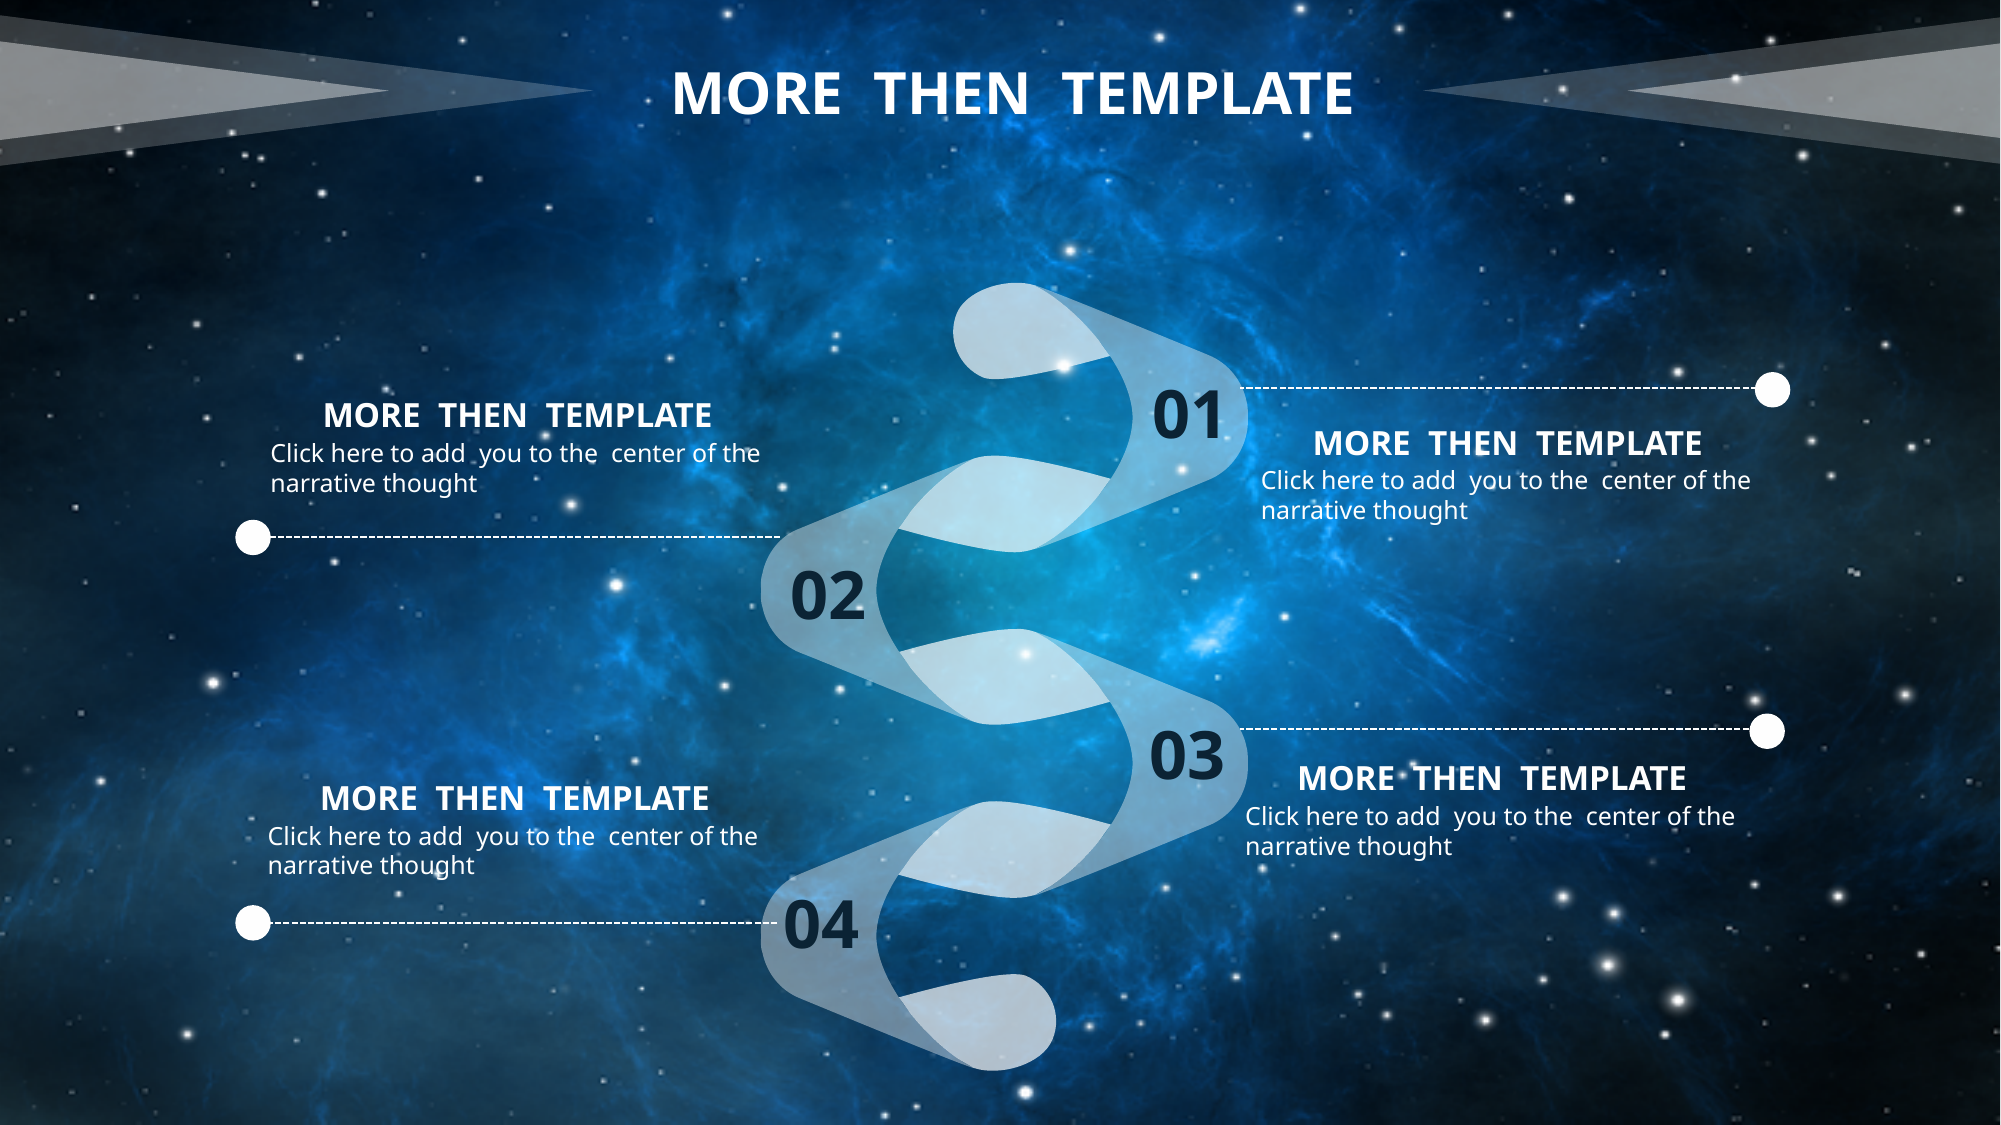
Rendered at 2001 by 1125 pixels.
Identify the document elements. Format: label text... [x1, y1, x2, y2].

text_box 03 [1134, 705, 1241, 801]
text_box [953, 282, 1110, 380]
text_box [899, 628, 1110, 725]
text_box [1422, 14, 2000, 167]
text_box [898, 801, 1111, 898]
text_box 02 [776, 545, 882, 641]
text_box MORE THEN TEMPLATE Click here to add you to the center of the narrative thought [1246, 397, 1780, 533]
text_box [1754, 372, 1791, 406]
text_box [768, 805, 972, 1068]
text_box MORE THEN TEMPLATE [626, 40, 1370, 136]
text_box MORE THEN TEMPLATE Click here to add you to the center of the narrative thought [252, 752, 787, 888]
picture [0, 0, 2001, 1125]
text_box [1037, 286, 1235, 549]
text_box [761, 903, 768, 923]
text_box [898, 455, 1111, 553]
text_box [760, 459, 971, 636]
text_box [1749, 713, 1785, 749]
text_box [760, 924, 768, 969]
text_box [0, 14, 594, 167]
text_box 04 [768, 874, 875, 970]
text_box [781, 618, 970, 721]
text_box MORE THEN TEMPLATE Click here to add you to the center of the narrative thought [1230, 732, 1765, 868]
text_box [235, 905, 271, 941]
text_box [1037, 632, 1230, 895]
text_box [898, 974, 1057, 1071]
text_box 01 [1137, 364, 1244, 460]
text_box [235, 519, 271, 556]
text_box MORE THEN TEMPLATE Click here to add you to the center of the narrative thought [255, 370, 790, 506]
